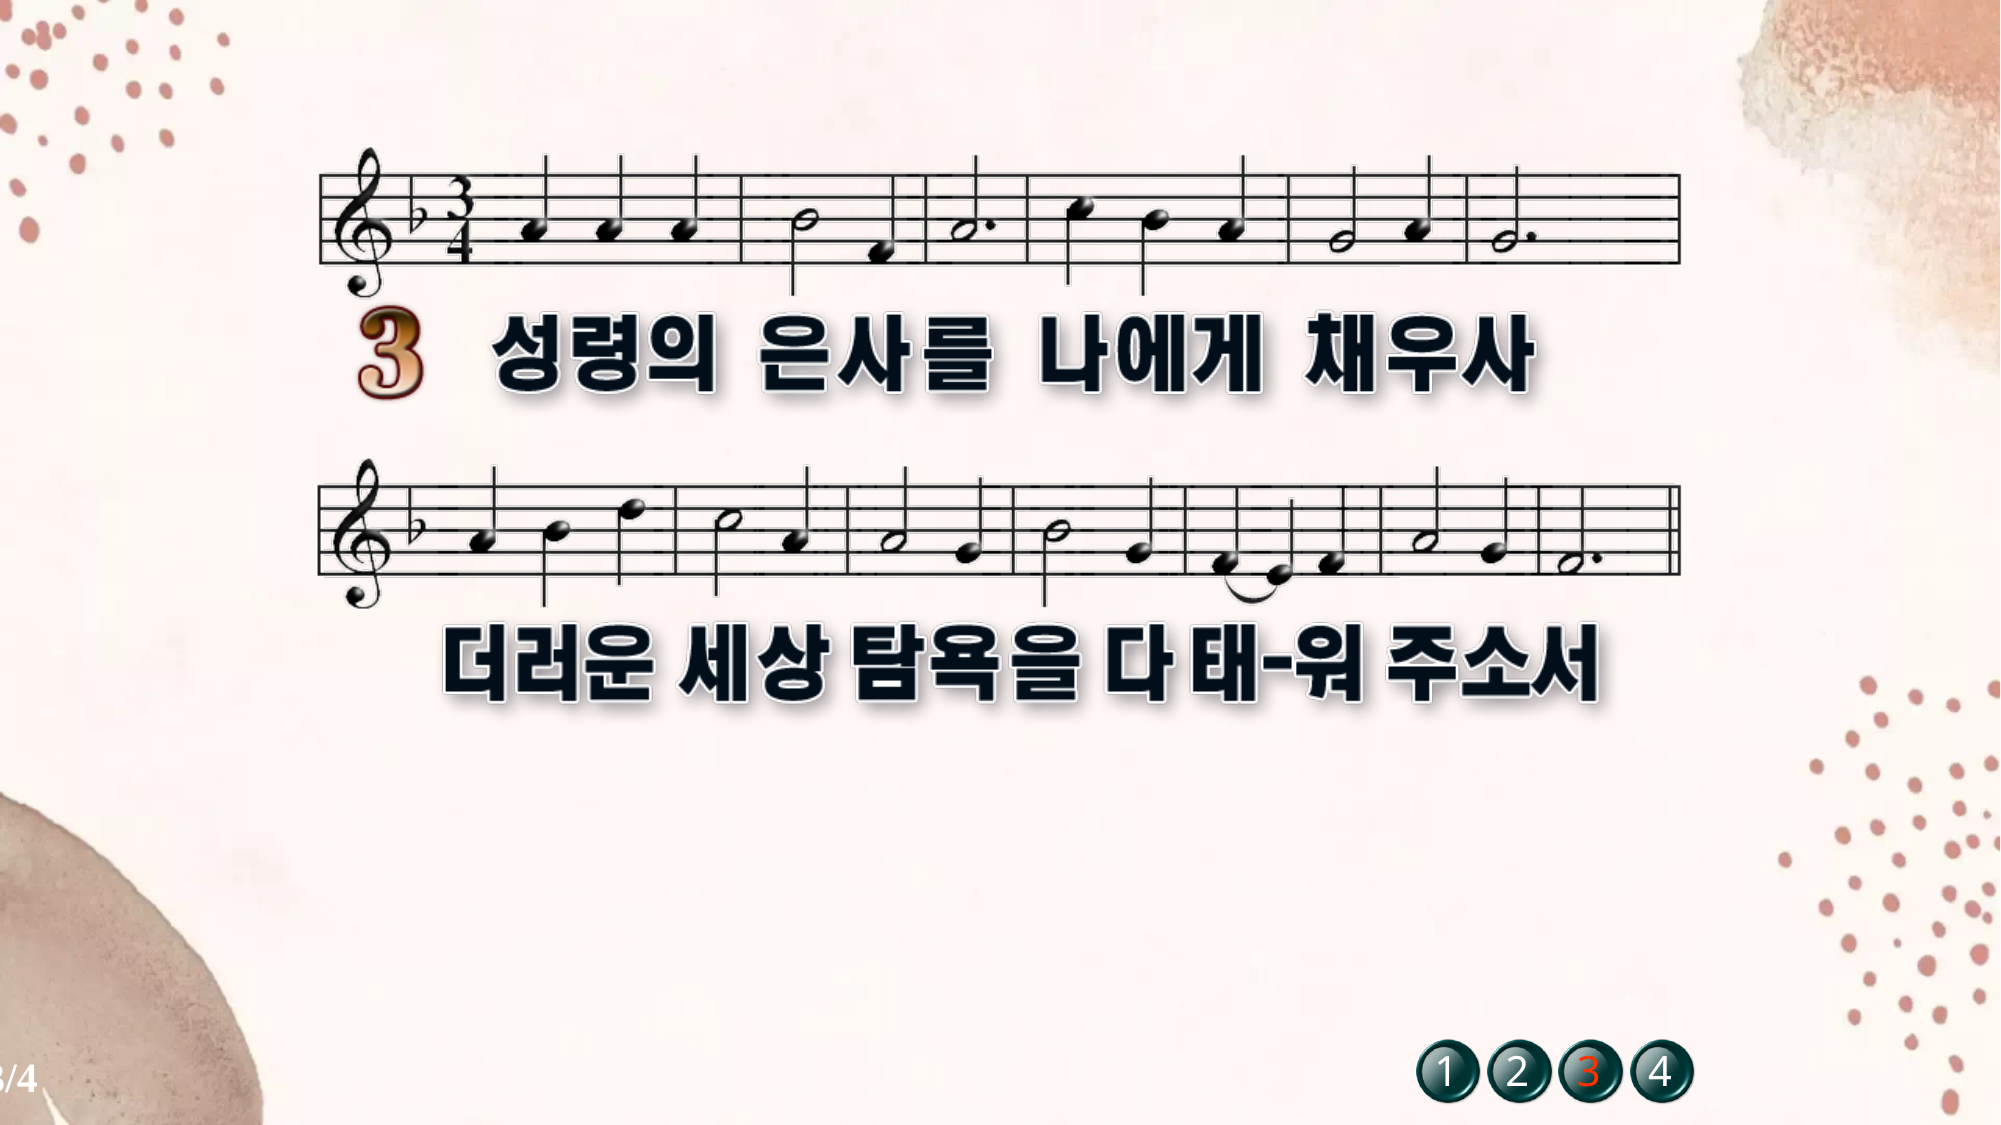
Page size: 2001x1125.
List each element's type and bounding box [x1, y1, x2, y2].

text_box [1555, 1035, 1626, 1106]
picture [0, 0, 2001, 1125]
text_box [1484, 1035, 1555, 1106]
text_box [1413, 1035, 1484, 1106]
text_box [1627, 1035, 1697, 1106]
